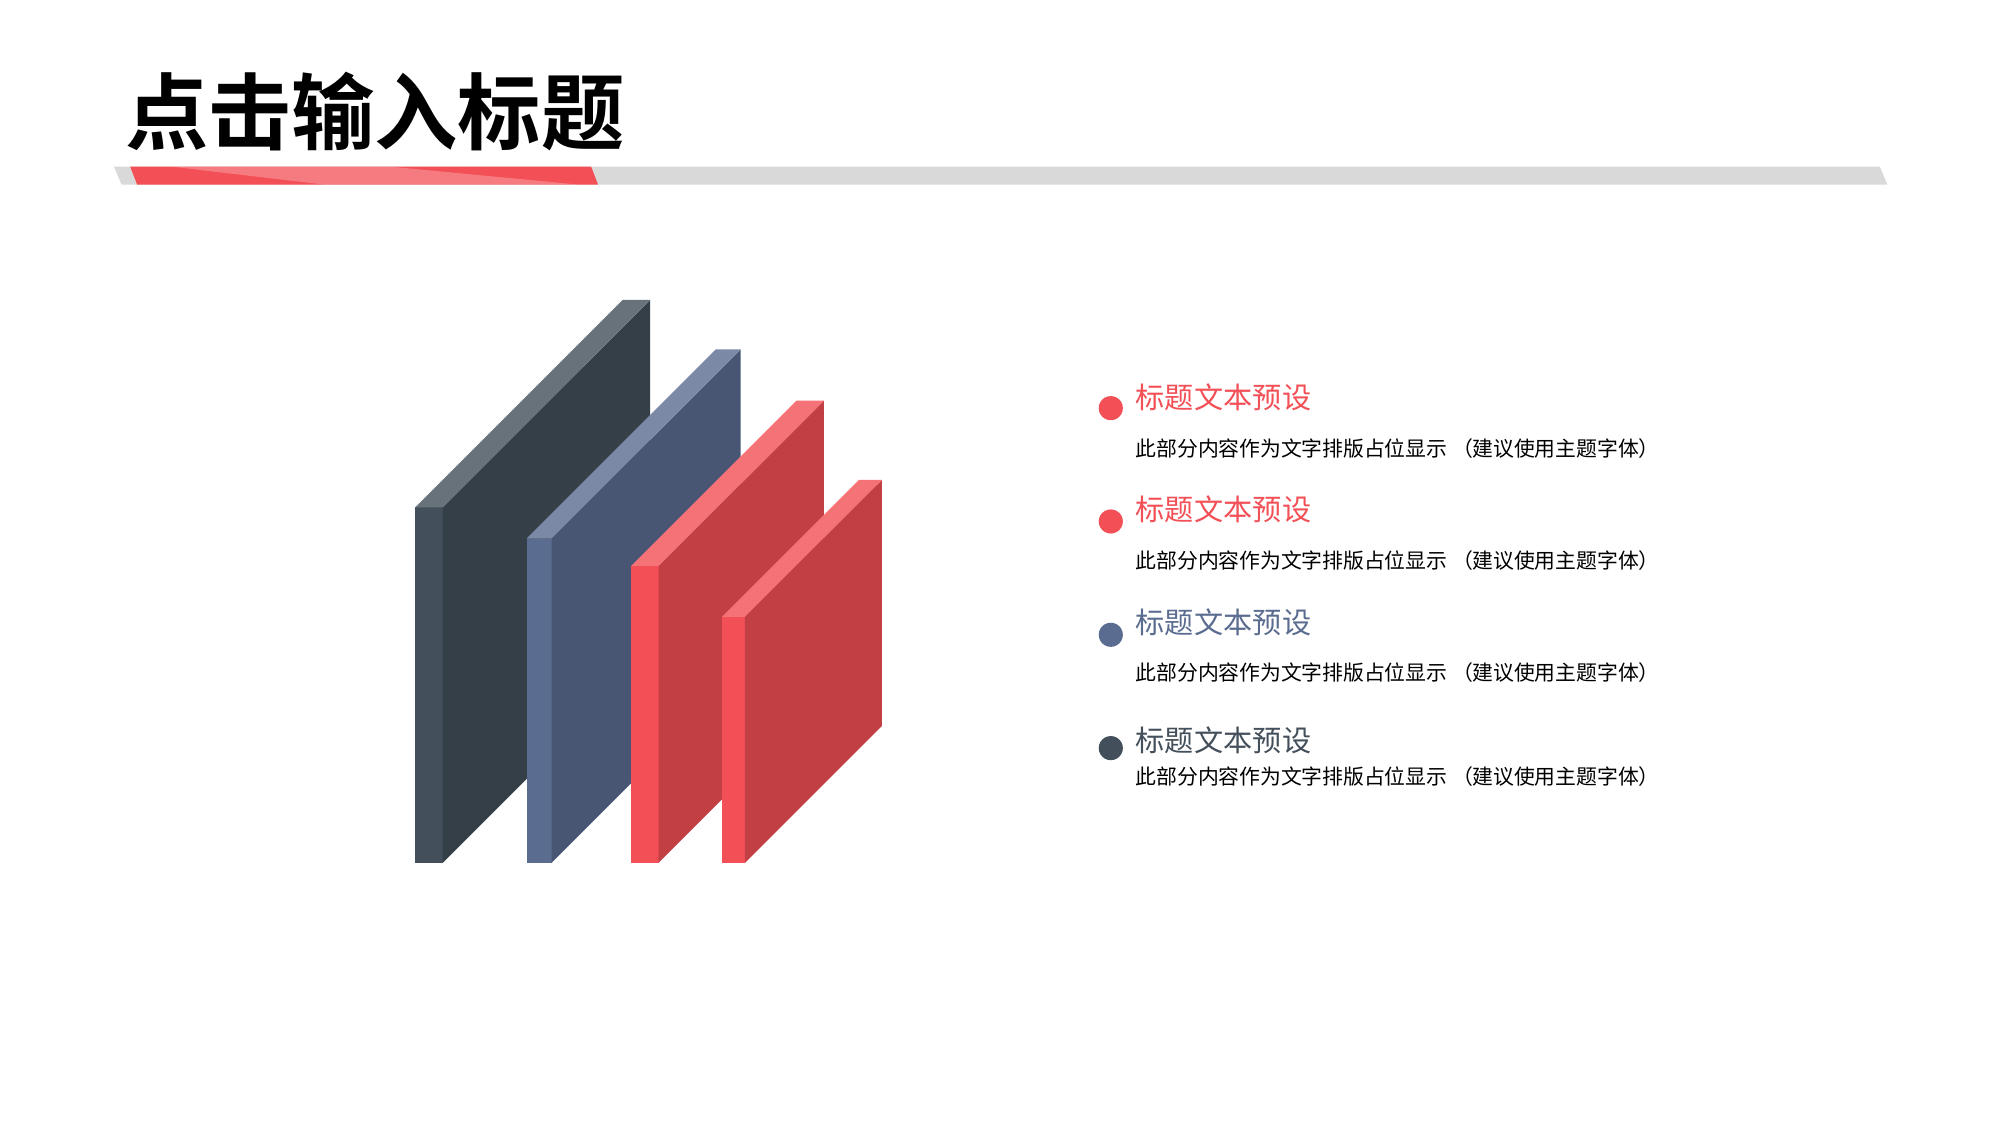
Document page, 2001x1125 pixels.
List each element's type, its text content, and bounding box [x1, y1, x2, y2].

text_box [415, 299, 1681, 863]
title 点击输入标题 [109, 0, 1890, 169]
